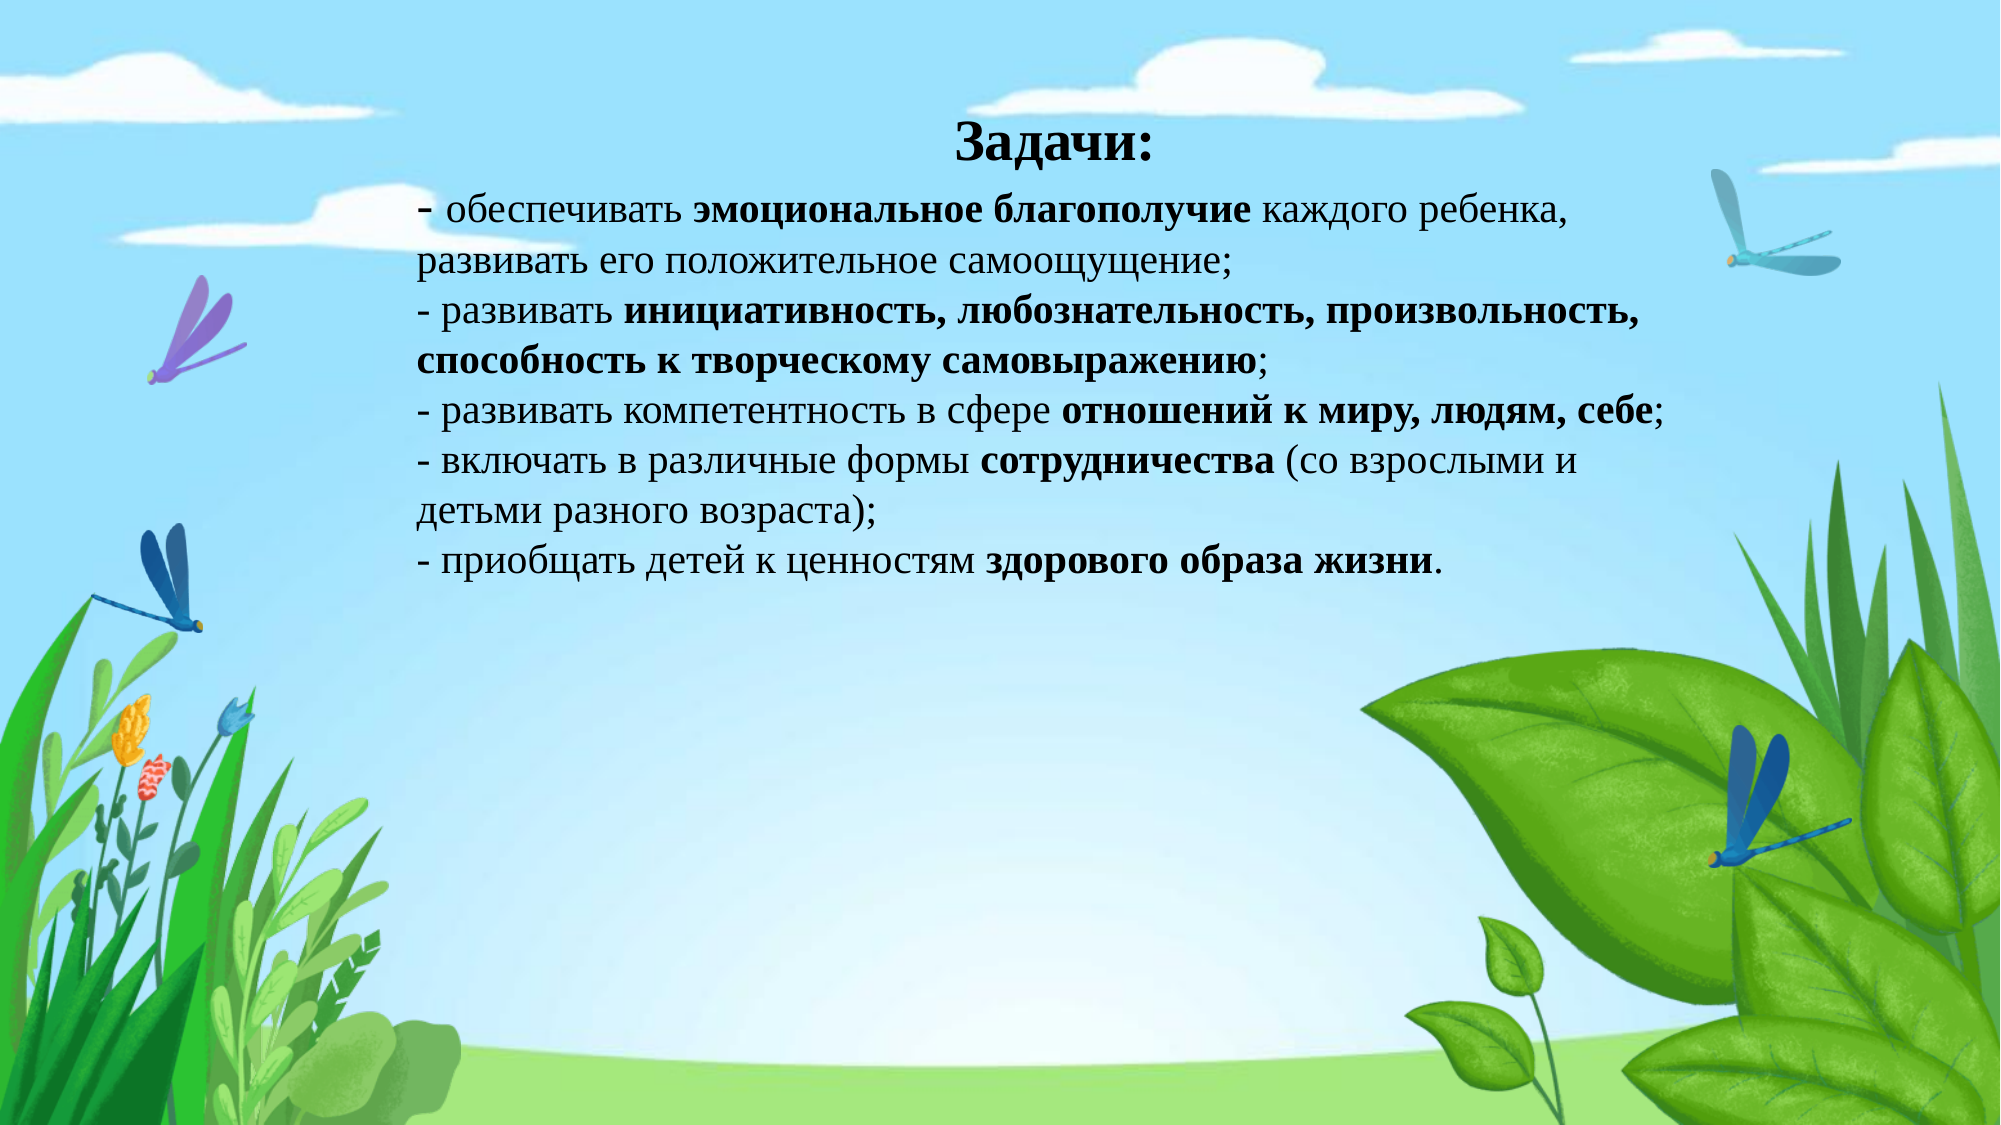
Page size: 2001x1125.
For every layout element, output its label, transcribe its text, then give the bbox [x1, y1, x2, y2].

text_box Задачи: - обеспечивать эмоциональное благополучие каждого ребенка, развивать его положительное самоощущение; - развивать инициативность, любознательность, произвольность, способность к творческому самовыражению; - развивать компетентность в сфере отношений к миру, людям, себе; - включать в различные формы сотрудничества (со взрослыми и детьми разного возраста); - приобщать детей к ценностям здорового образа жизни. [401, 94, 1709, 635]
picture [0, 0, 2001, 1125]
